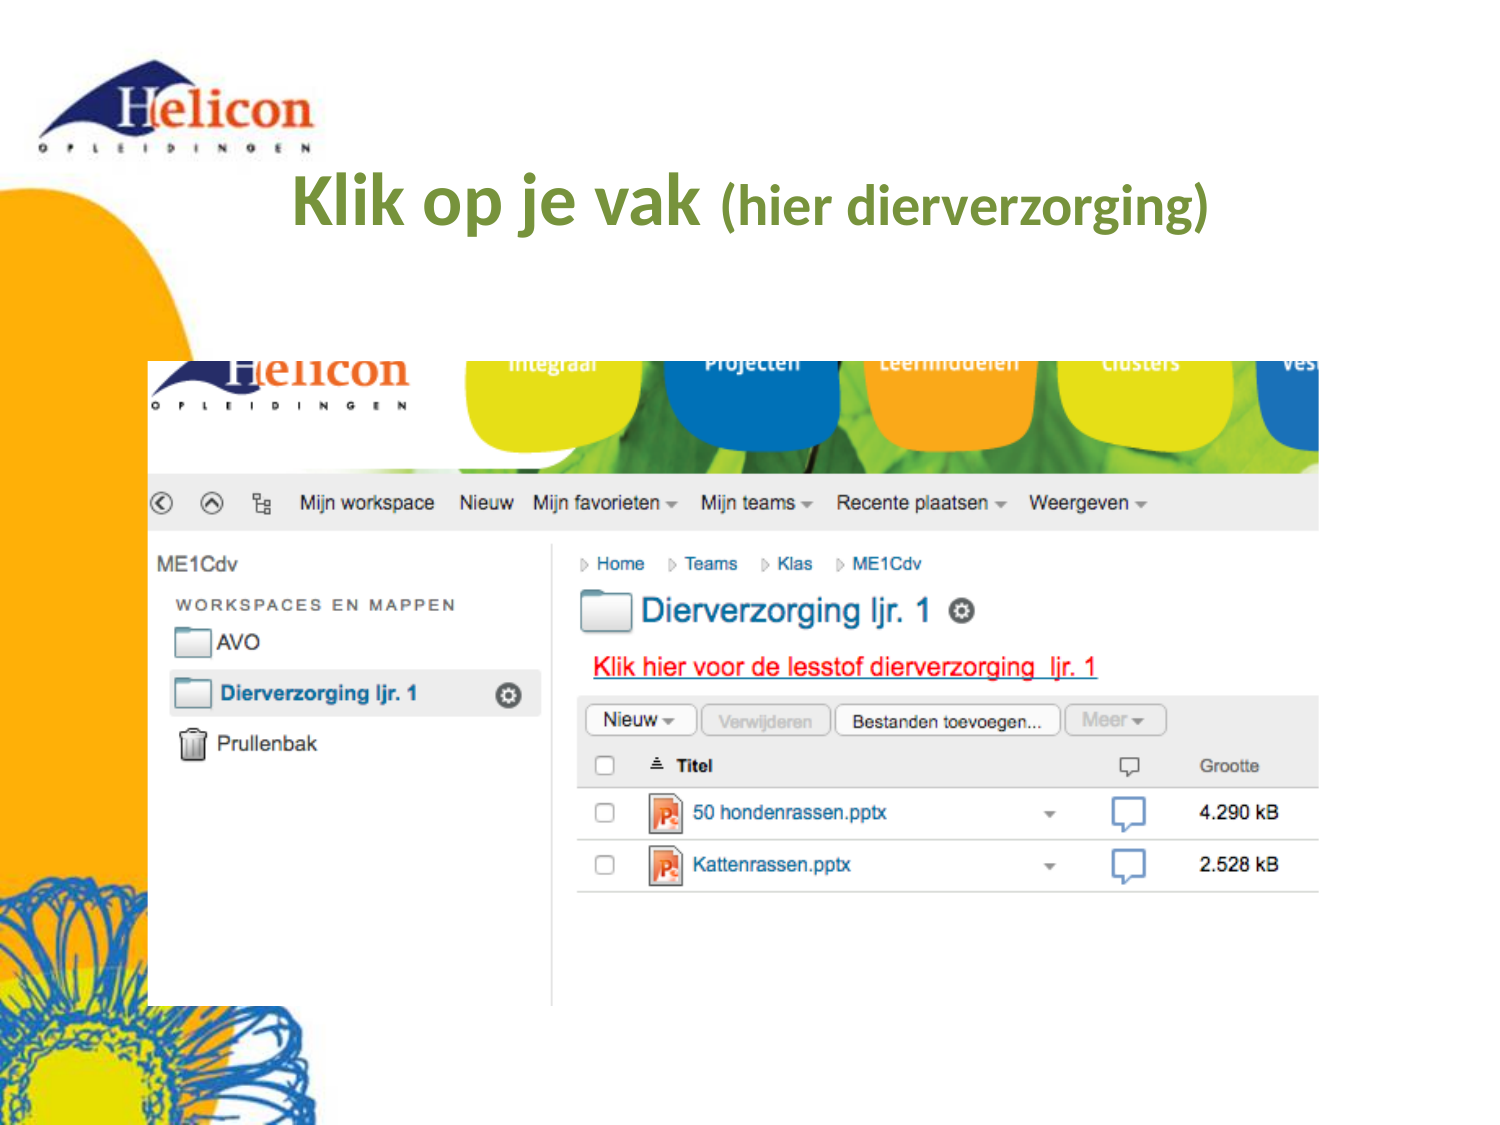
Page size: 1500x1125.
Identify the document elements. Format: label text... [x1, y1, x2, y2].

picture [0, 0, 1500, 1125]
title Klik op je vak (hier dierverzorging) [76, 101, 1427, 290]
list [147, 361, 1319, 1006]
